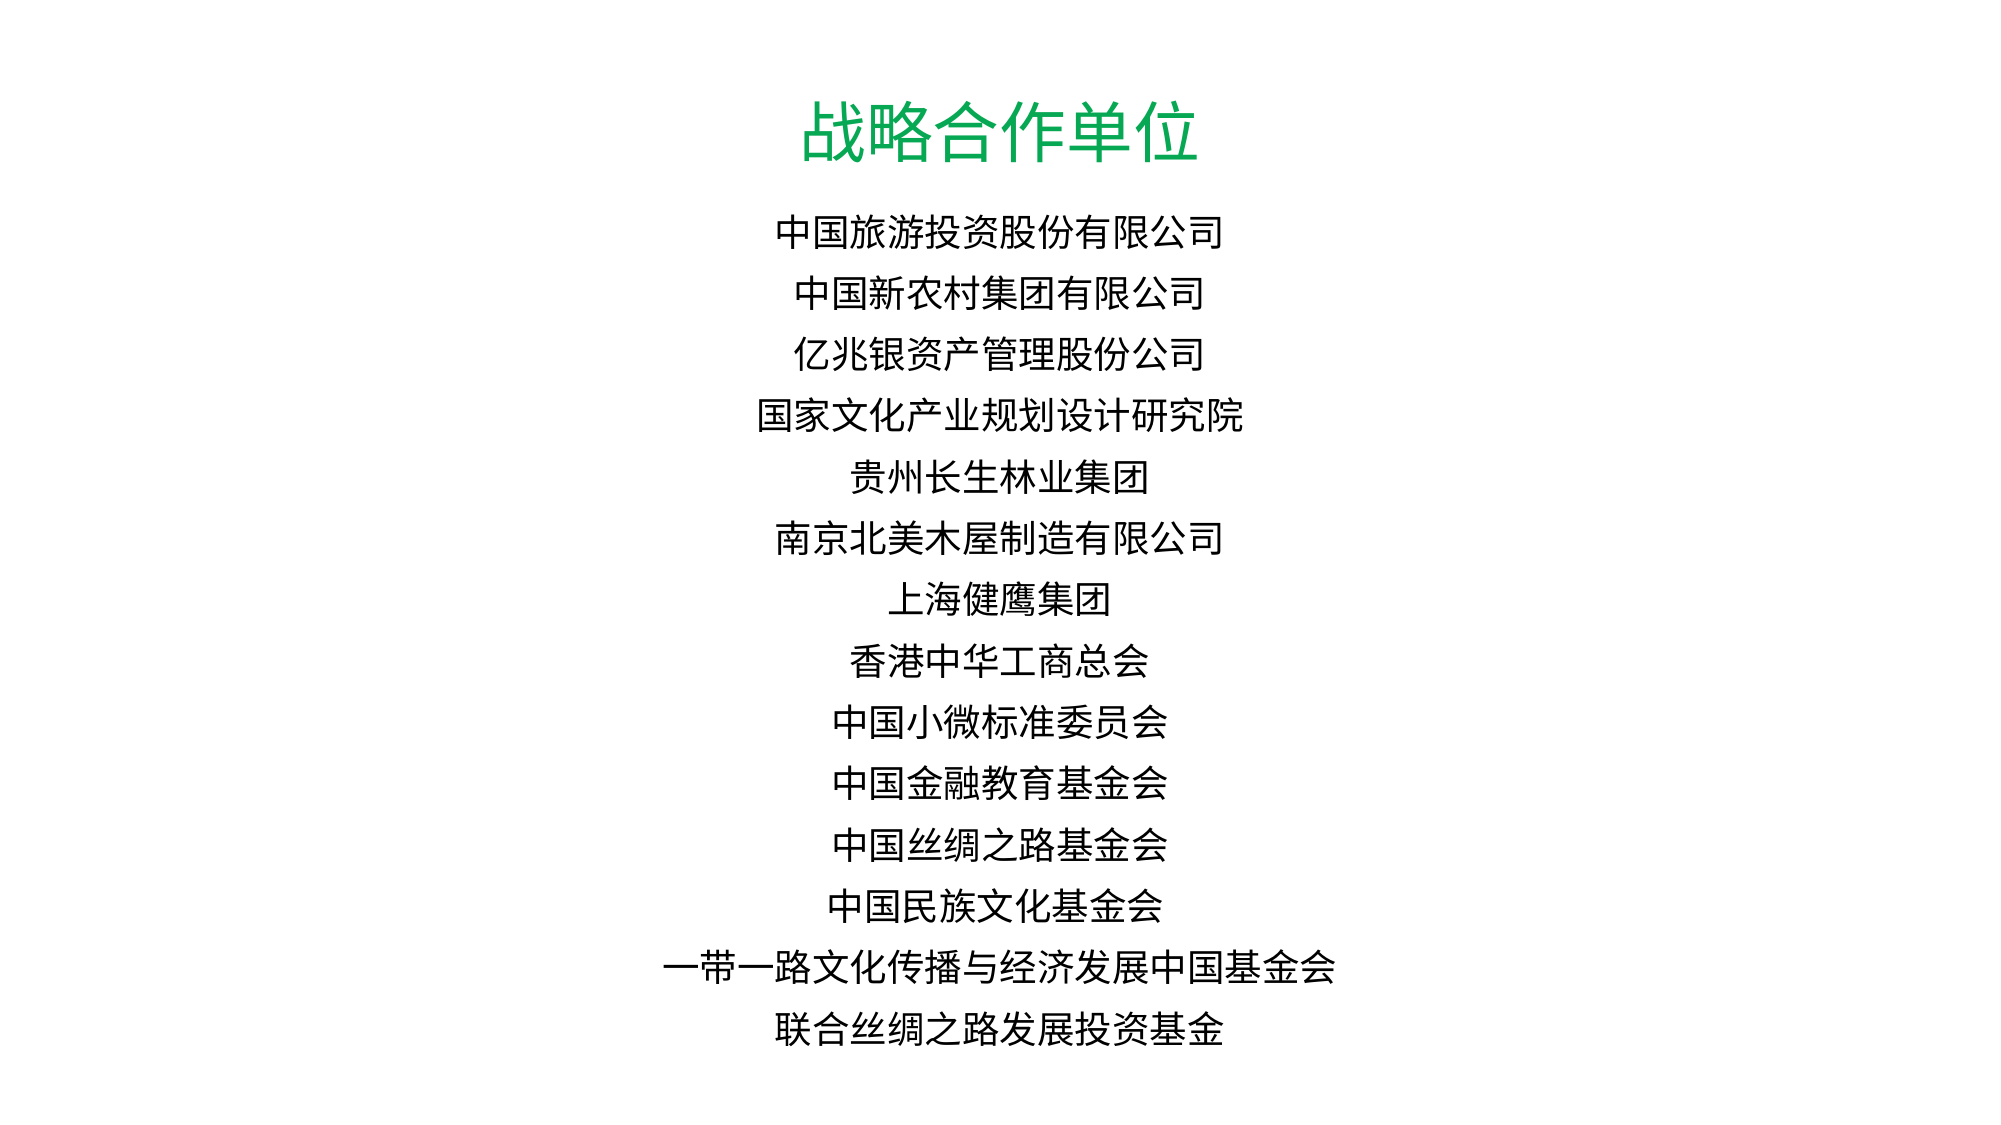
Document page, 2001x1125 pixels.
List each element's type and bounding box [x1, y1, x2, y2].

text_box [611, 82, 1389, 1063]
